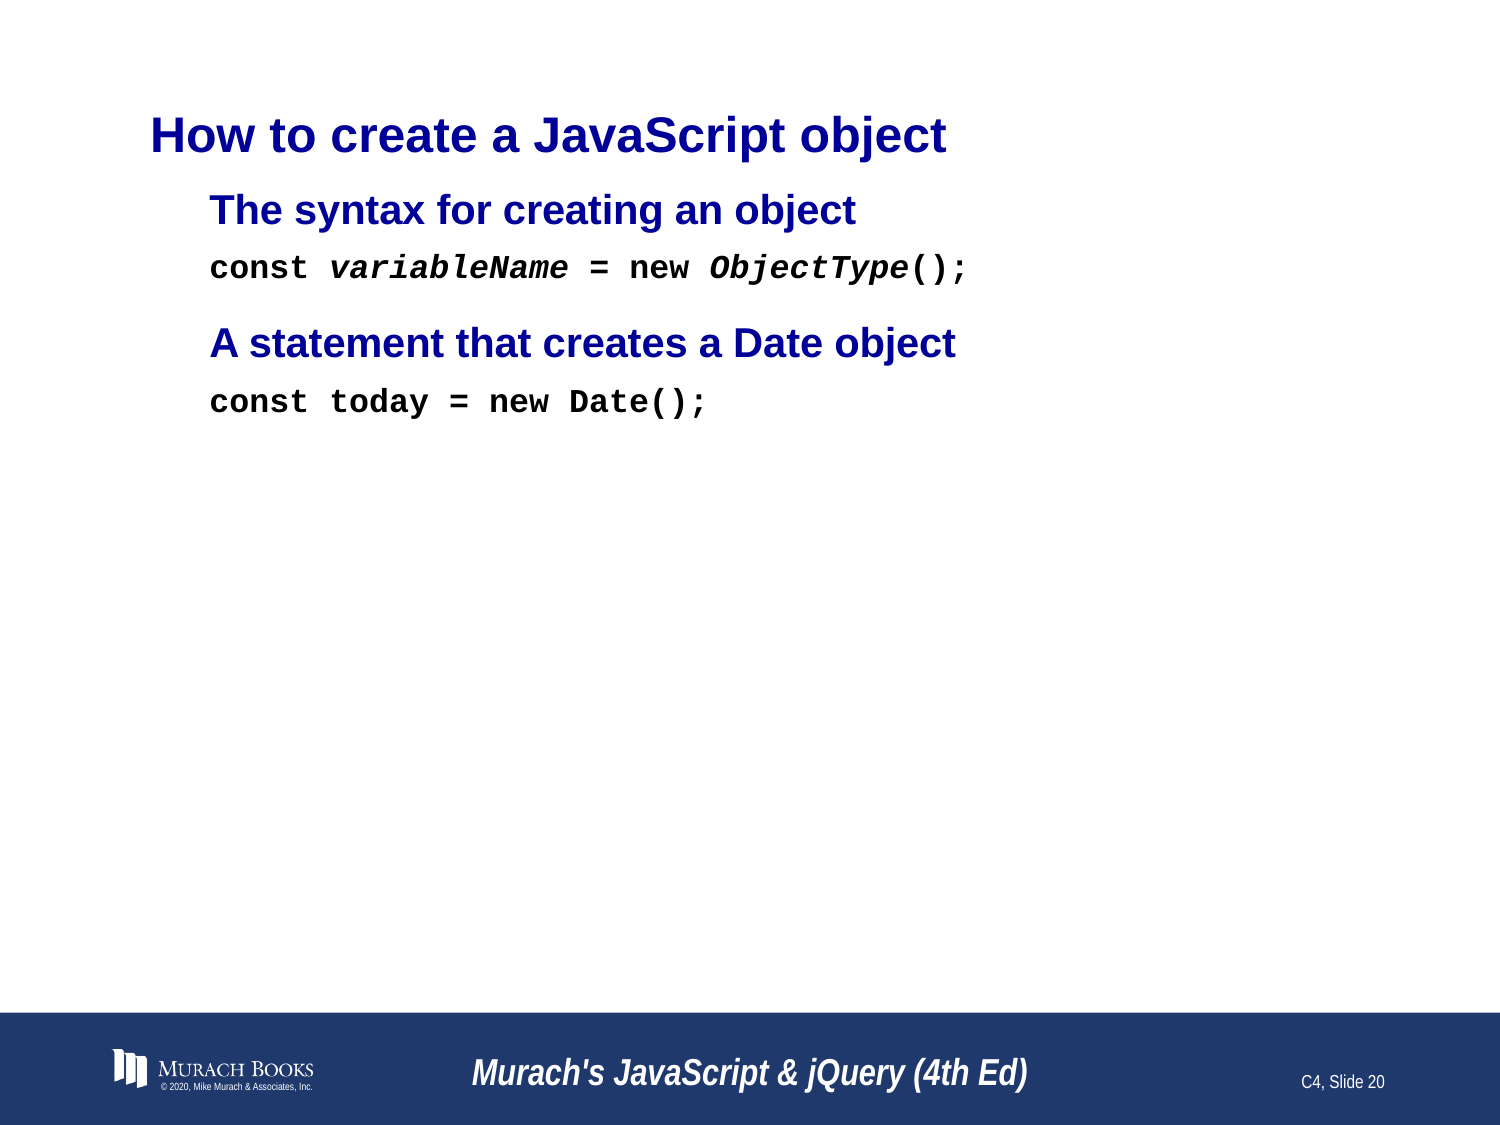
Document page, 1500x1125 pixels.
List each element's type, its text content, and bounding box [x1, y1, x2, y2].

slide_number Murach's JavaScript & jQuery (4th Ed) [463, 1025, 1050, 1100]
slide_number C4, Slide 20 [1087, 1025, 1400, 1100]
title How to create a JavaScript object [150, 102, 1350, 164]
list The syntax for creating an object const variableName = new ObjectType(); A statement that creates a Date object const today = new Date(); [137, 174, 1350, 975]
footer © 2020, Mike Murach & Associates, Inc. [12, 1025, 463, 1100]
